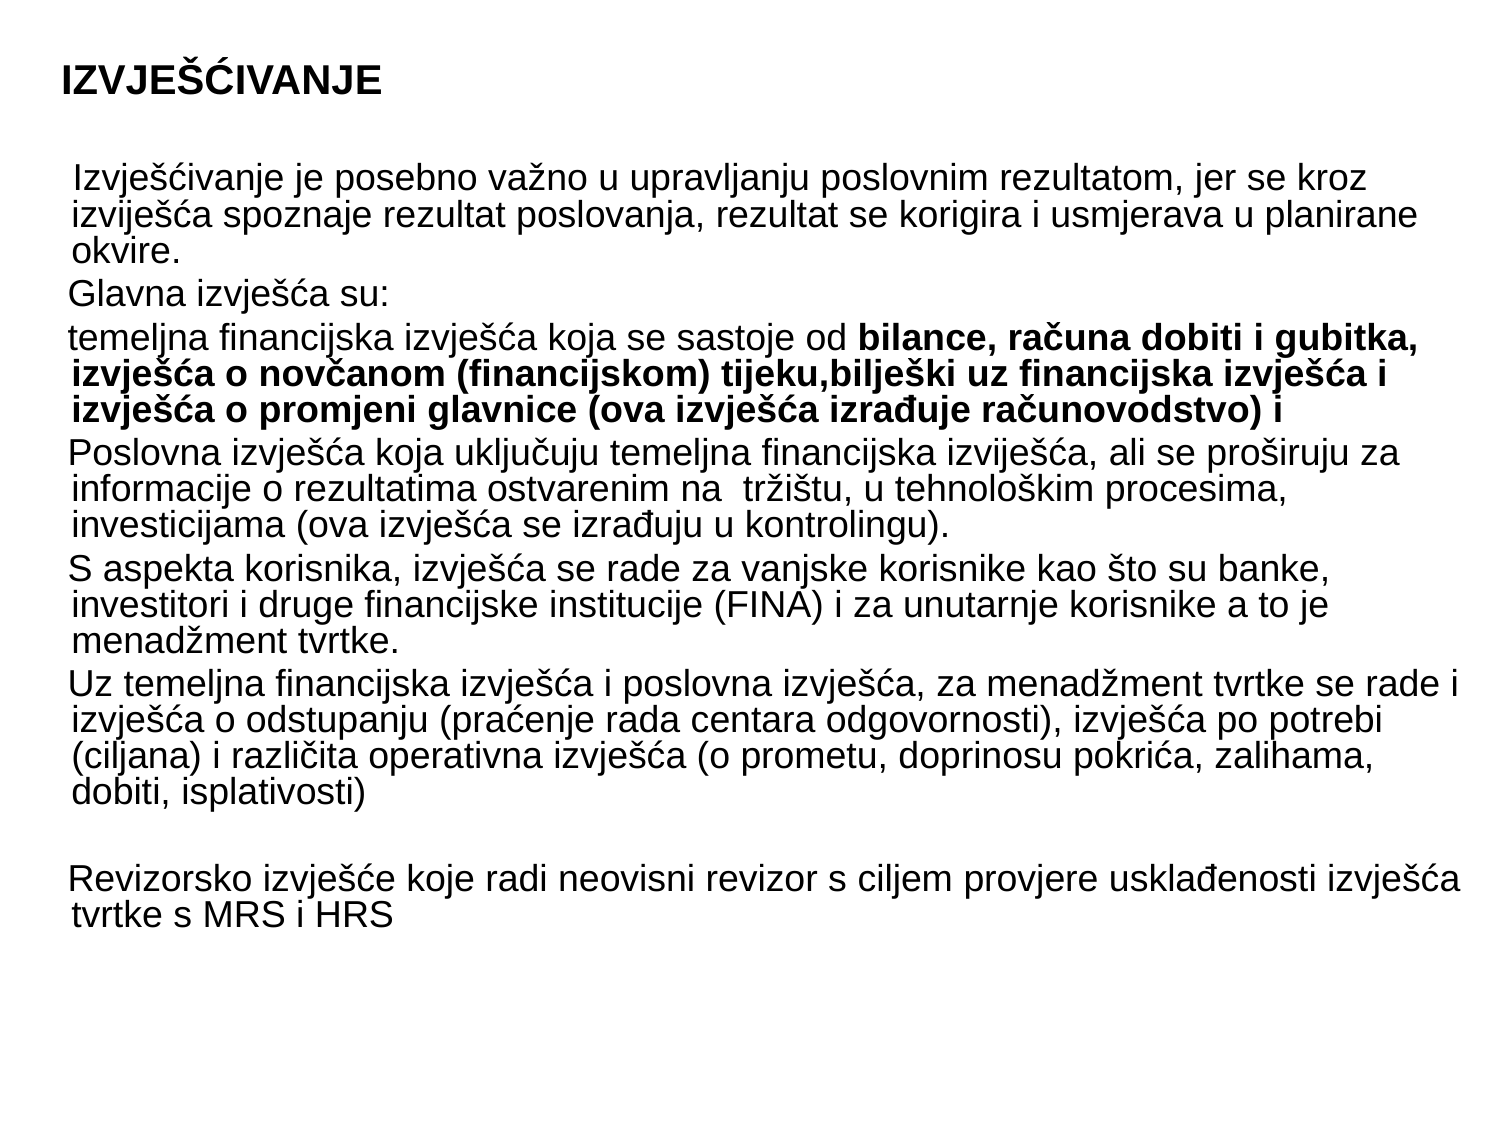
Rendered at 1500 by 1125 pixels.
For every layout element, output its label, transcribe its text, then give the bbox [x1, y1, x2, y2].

list IZVJEŠĆIVANJE Izvješćivanje je posebno važno u upravljanju poslovnim rezultatom, jer se kroz izviješća spoznaje rezultat poslovanja, rezultat se korigira i usmjerava u planirane okvire. Glavna izvješća su: temeljna financijska izvješća koja se sastoje od bilance, računa dobiti i gubitka, izvješća o novčanom (financijskom) tijeku,bilješki uz financijska izvješća i izvješća o promjeni glavnice (ova izvješća izrađuje računovodstvo) i Poslovna izvješća koja uključuju temeljna financijska izviješća, ali se proširuju za informacije o rezultatima ostvarenim na tržištu, u tehnološkim procesima, investicijama (ova izvješća se izrađuju u kontrolingu). S aspekta korisnika, izvješća se rade za vanjske korisnike kao što su banke, investitori i druge financijske institucije (FINA) i za unutarnje korisnike a to je menadžment tvrtke. Uz temeljna financijska izvješća i poslovna izvješća, za menadžment tvrtke se rade i izvješća o odstupanju (praćenje rada centara odgovornosti), izvješća po potrebi (ciljana) i različita operativna izvješća (o prometu, doprinosu pokrića, zalihama, dobiti, isplativosti) Revizorsko izvješće koje radi neovisni revizor s ciljem provjere usklađenosti izvješća tvrtke s MRS i HRS [0, 54, 1483, 1048]
